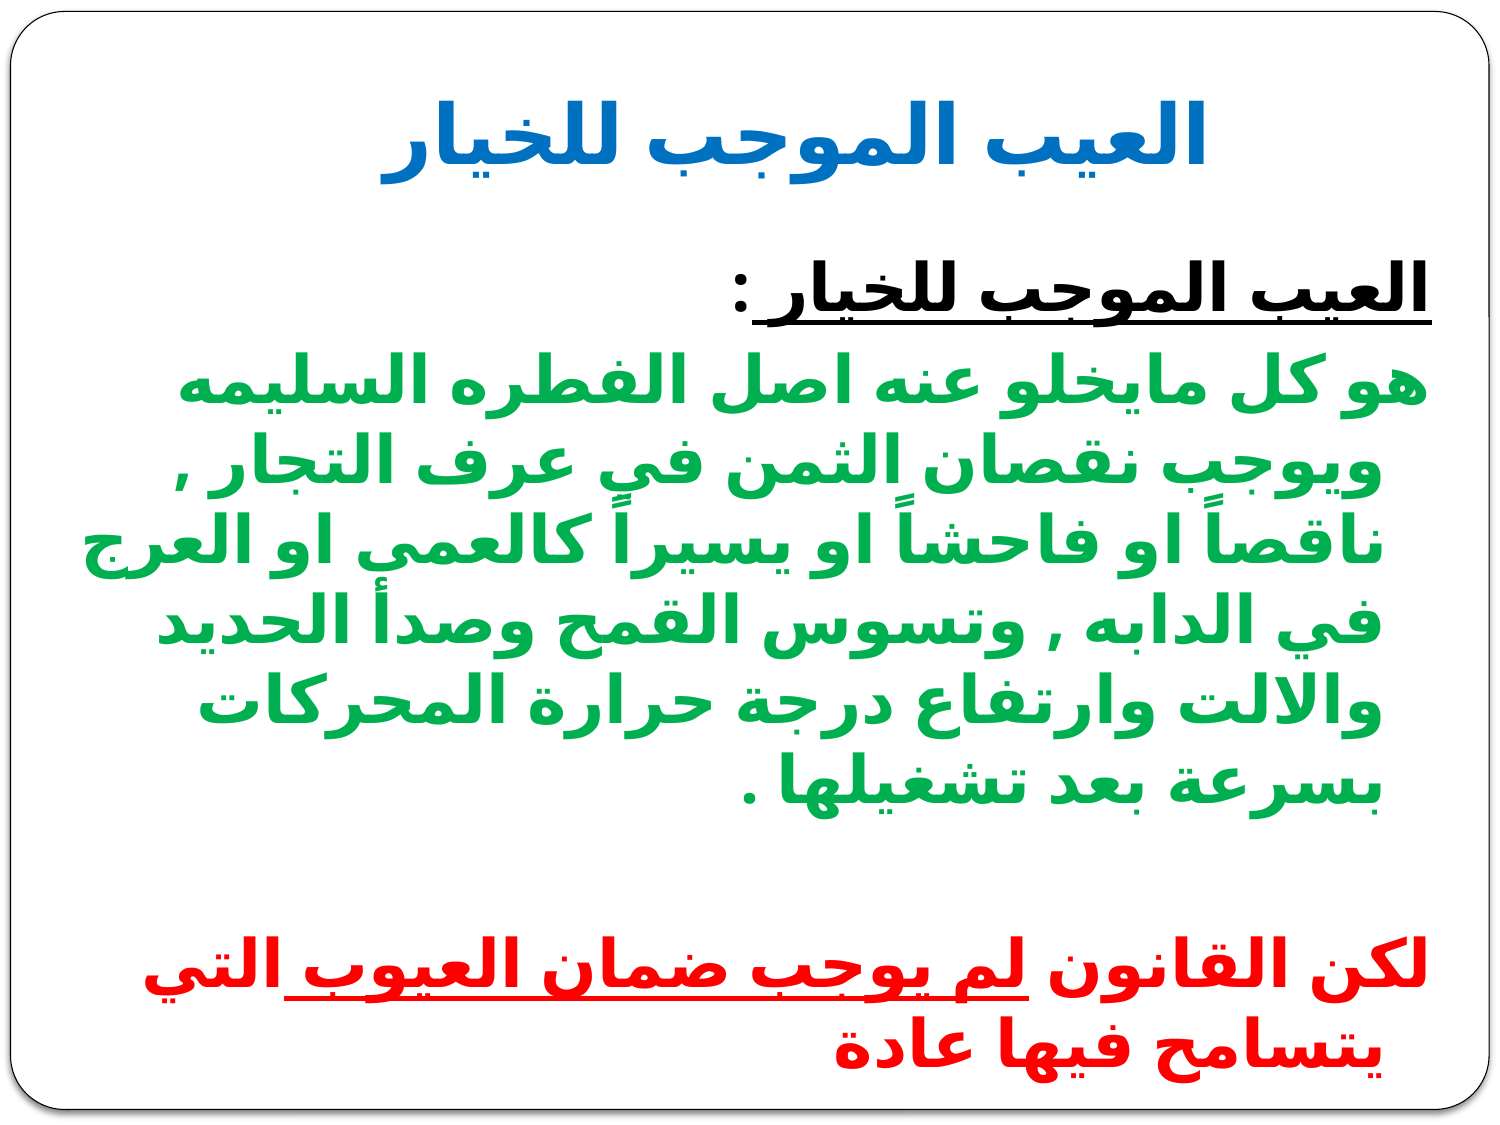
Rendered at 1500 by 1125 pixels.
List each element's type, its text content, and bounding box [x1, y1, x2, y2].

list العيب الموجب للخيار : هو كل مايخلو عنه اصل الفطره السليمه ويوجب نقصان الثمن في عرف التجار , ناقصاً او فاحشاً او يسيراً كالعمى او العرج في الدابه , وتسوس القمح وصدأ الحديد والالت وارتفاع درجة حرارة المحركات بسرعة بعد تشغيلها . لكن القانون لم يوجب ضمان العيوب التي يتسامح فيها عادة [62, 237, 1447, 988]
title العيب الموجب للخيار [150, 45, 1425, 197]
